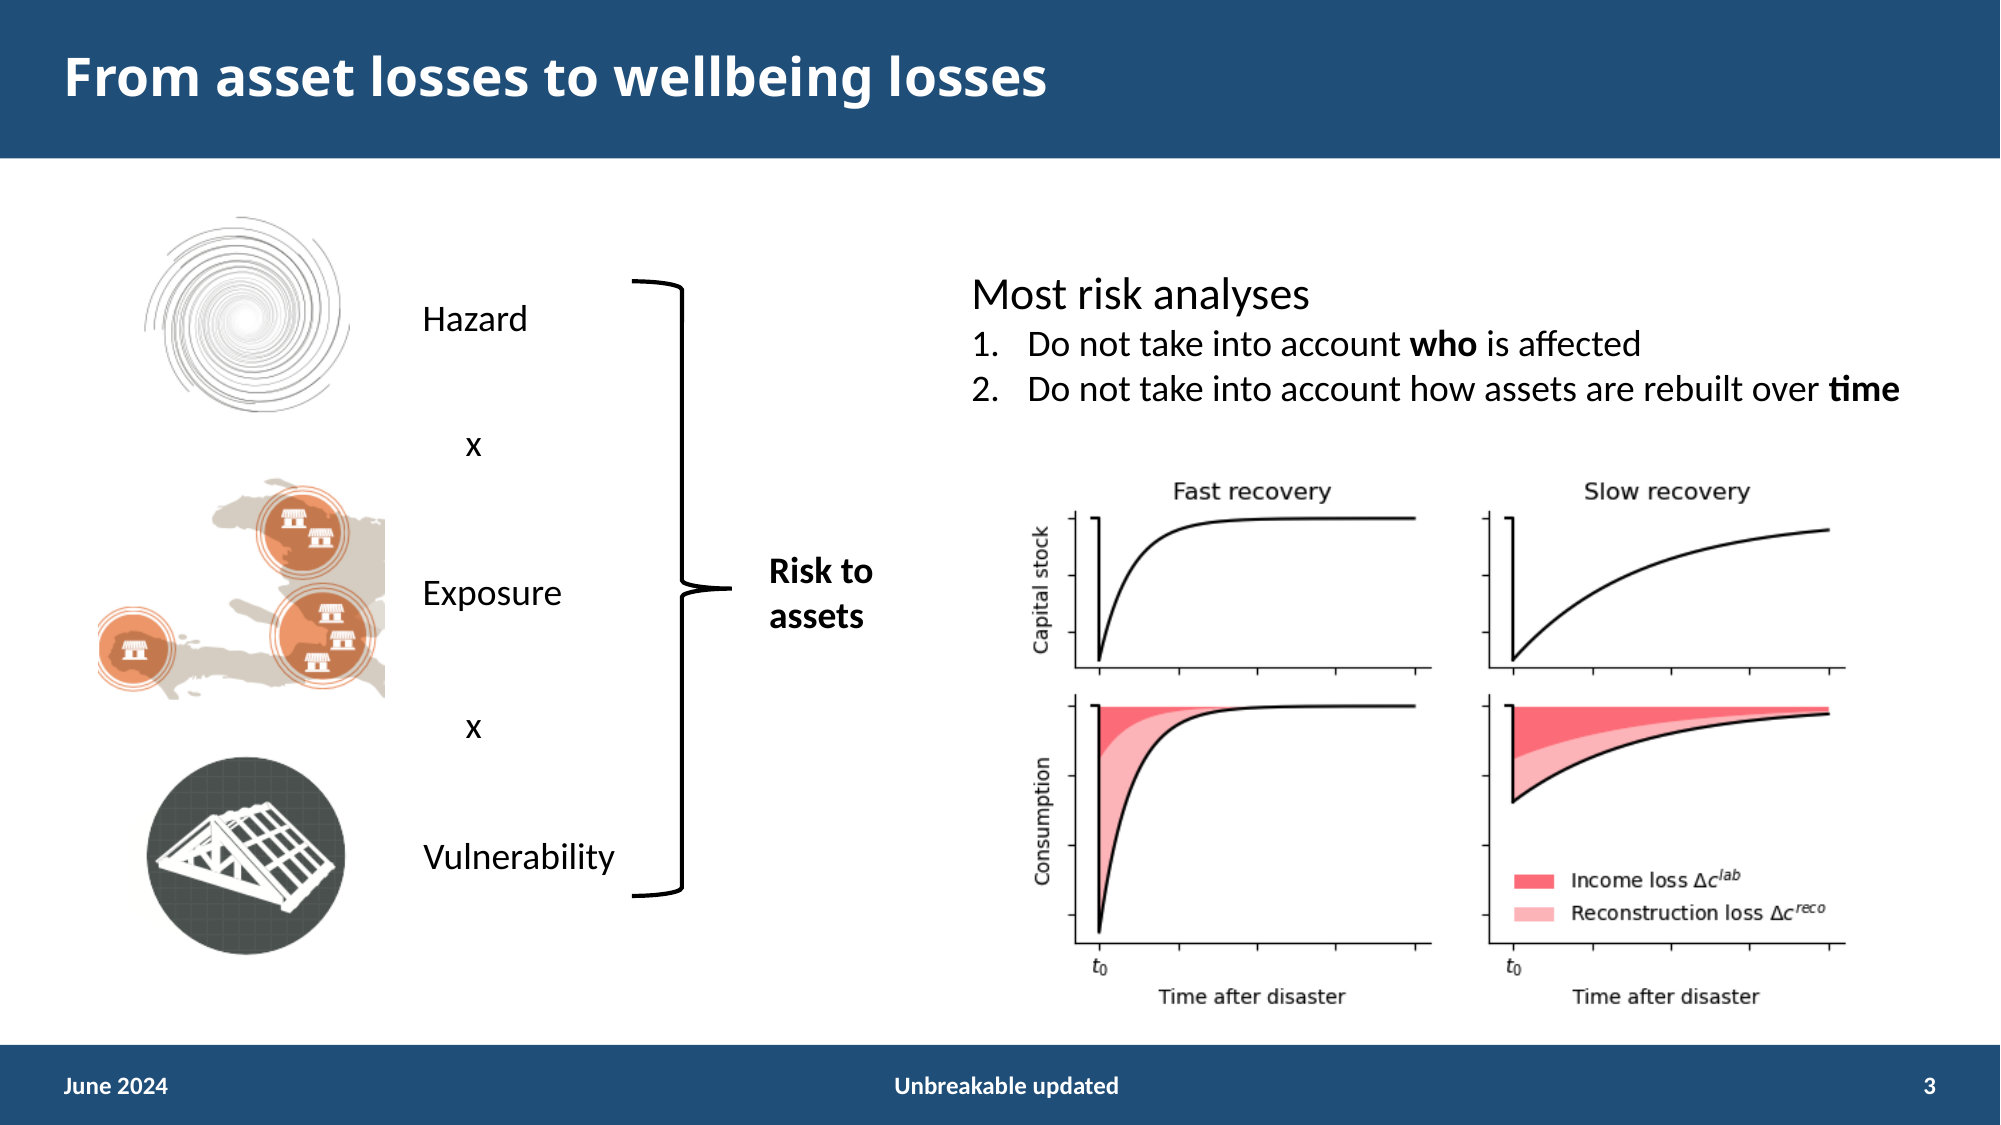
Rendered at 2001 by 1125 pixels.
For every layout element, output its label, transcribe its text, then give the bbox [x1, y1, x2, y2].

picture [1028, 477, 1853, 1014]
title From asset losses to wellbeing losses [49, 42, 1962, 116]
text_box Exposure [407, 560, 578, 621]
text_box x [450, 411, 497, 472]
text_box Hazard [407, 286, 544, 346]
text_box Risk to assets [754, 538, 898, 644]
text_box Vulnerability [408, 824, 631, 885]
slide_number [49, 1054, 499, 1115]
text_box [98, 191, 385, 979]
slide_number 3 [1501, 1054, 1951, 1115]
footer Unbreakable updated [543, 1054, 1471, 1115]
text_box x [450, 693, 497, 754]
text_box Most risk analyses Do not take into account who is affected Do not take into account how assets are rebuilt over time [956, 229, 1934, 417]
text_box [631, 280, 732, 897]
